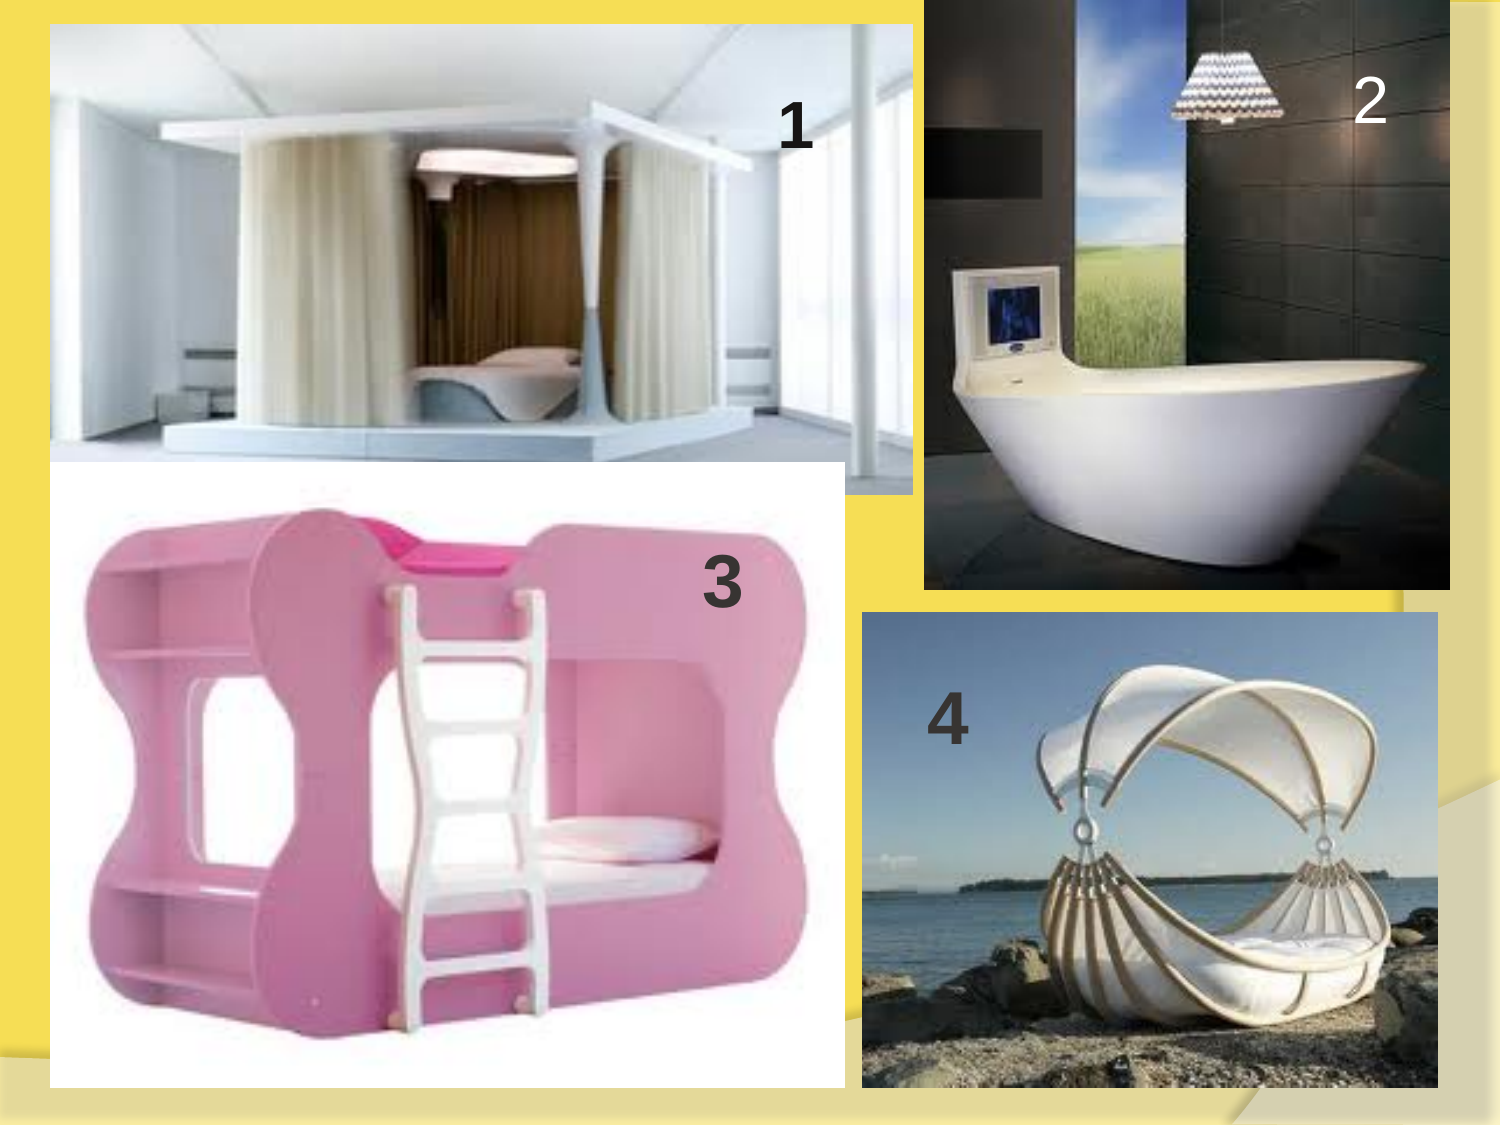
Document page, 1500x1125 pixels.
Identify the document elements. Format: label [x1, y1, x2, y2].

picture [862, 612, 1438, 1088]
list [924, 0, 1451, 590]
picture [49, 462, 845, 1088]
picture [49, 24, 913, 496]
